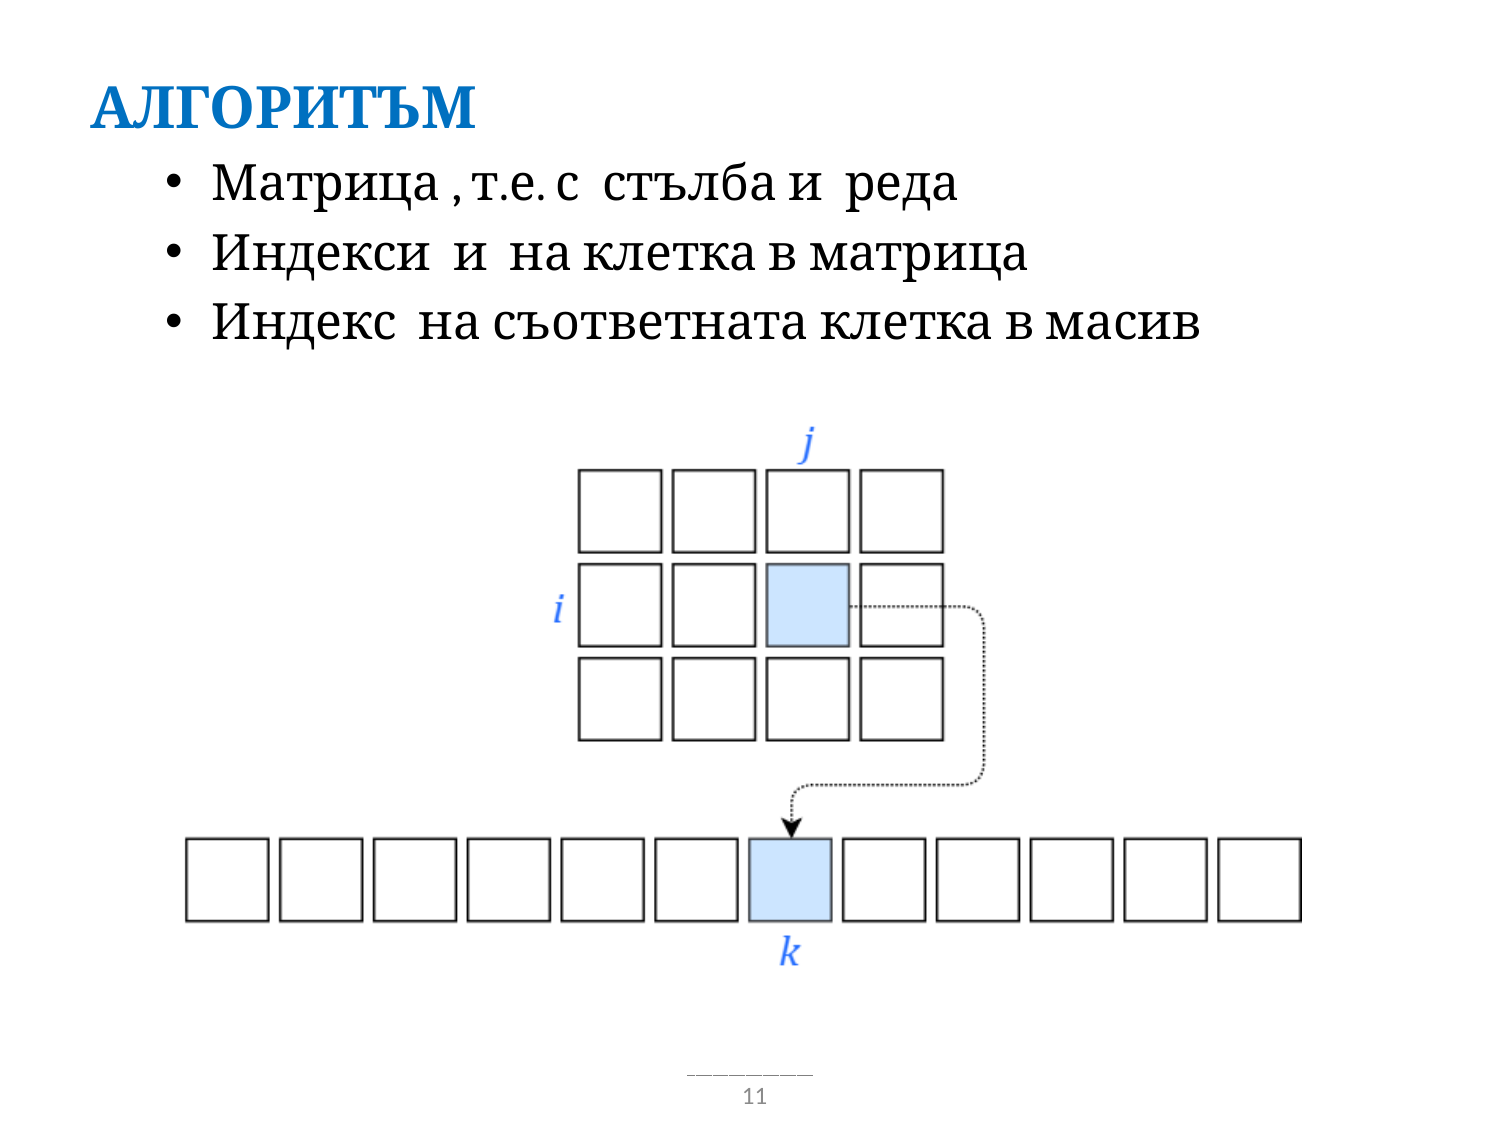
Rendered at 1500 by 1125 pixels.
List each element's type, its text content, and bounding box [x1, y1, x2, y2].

picture [162, 413, 1302, 976]
slide_number 11 [579, 1065, 930, 1125]
